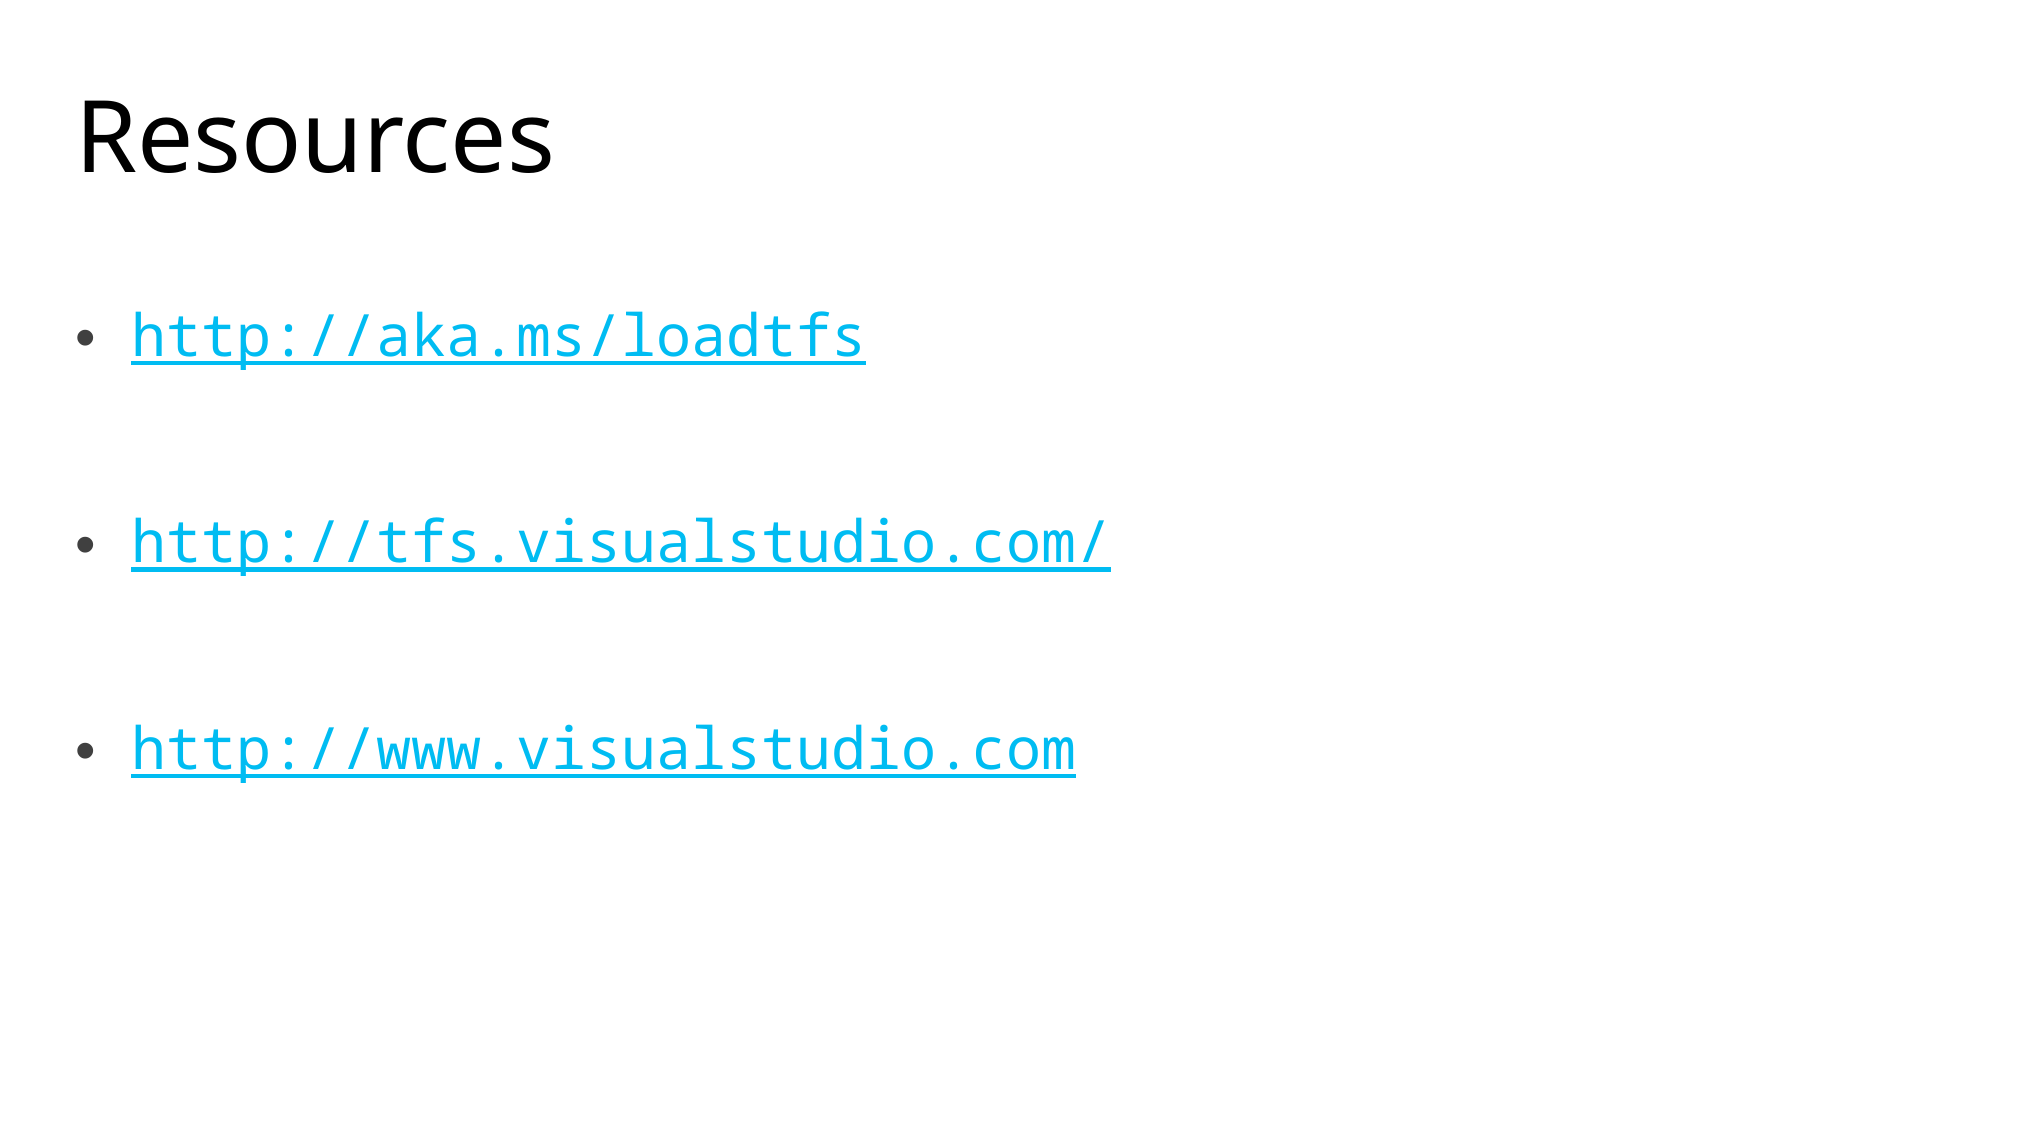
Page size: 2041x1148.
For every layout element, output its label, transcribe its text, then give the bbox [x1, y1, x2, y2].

title Resources [45, 48, 1996, 199]
list http://aka.ms/loadtfs http://tfs.visualstudio.com/ http://www.visualstudio.com [45, 273, 1996, 1099]
